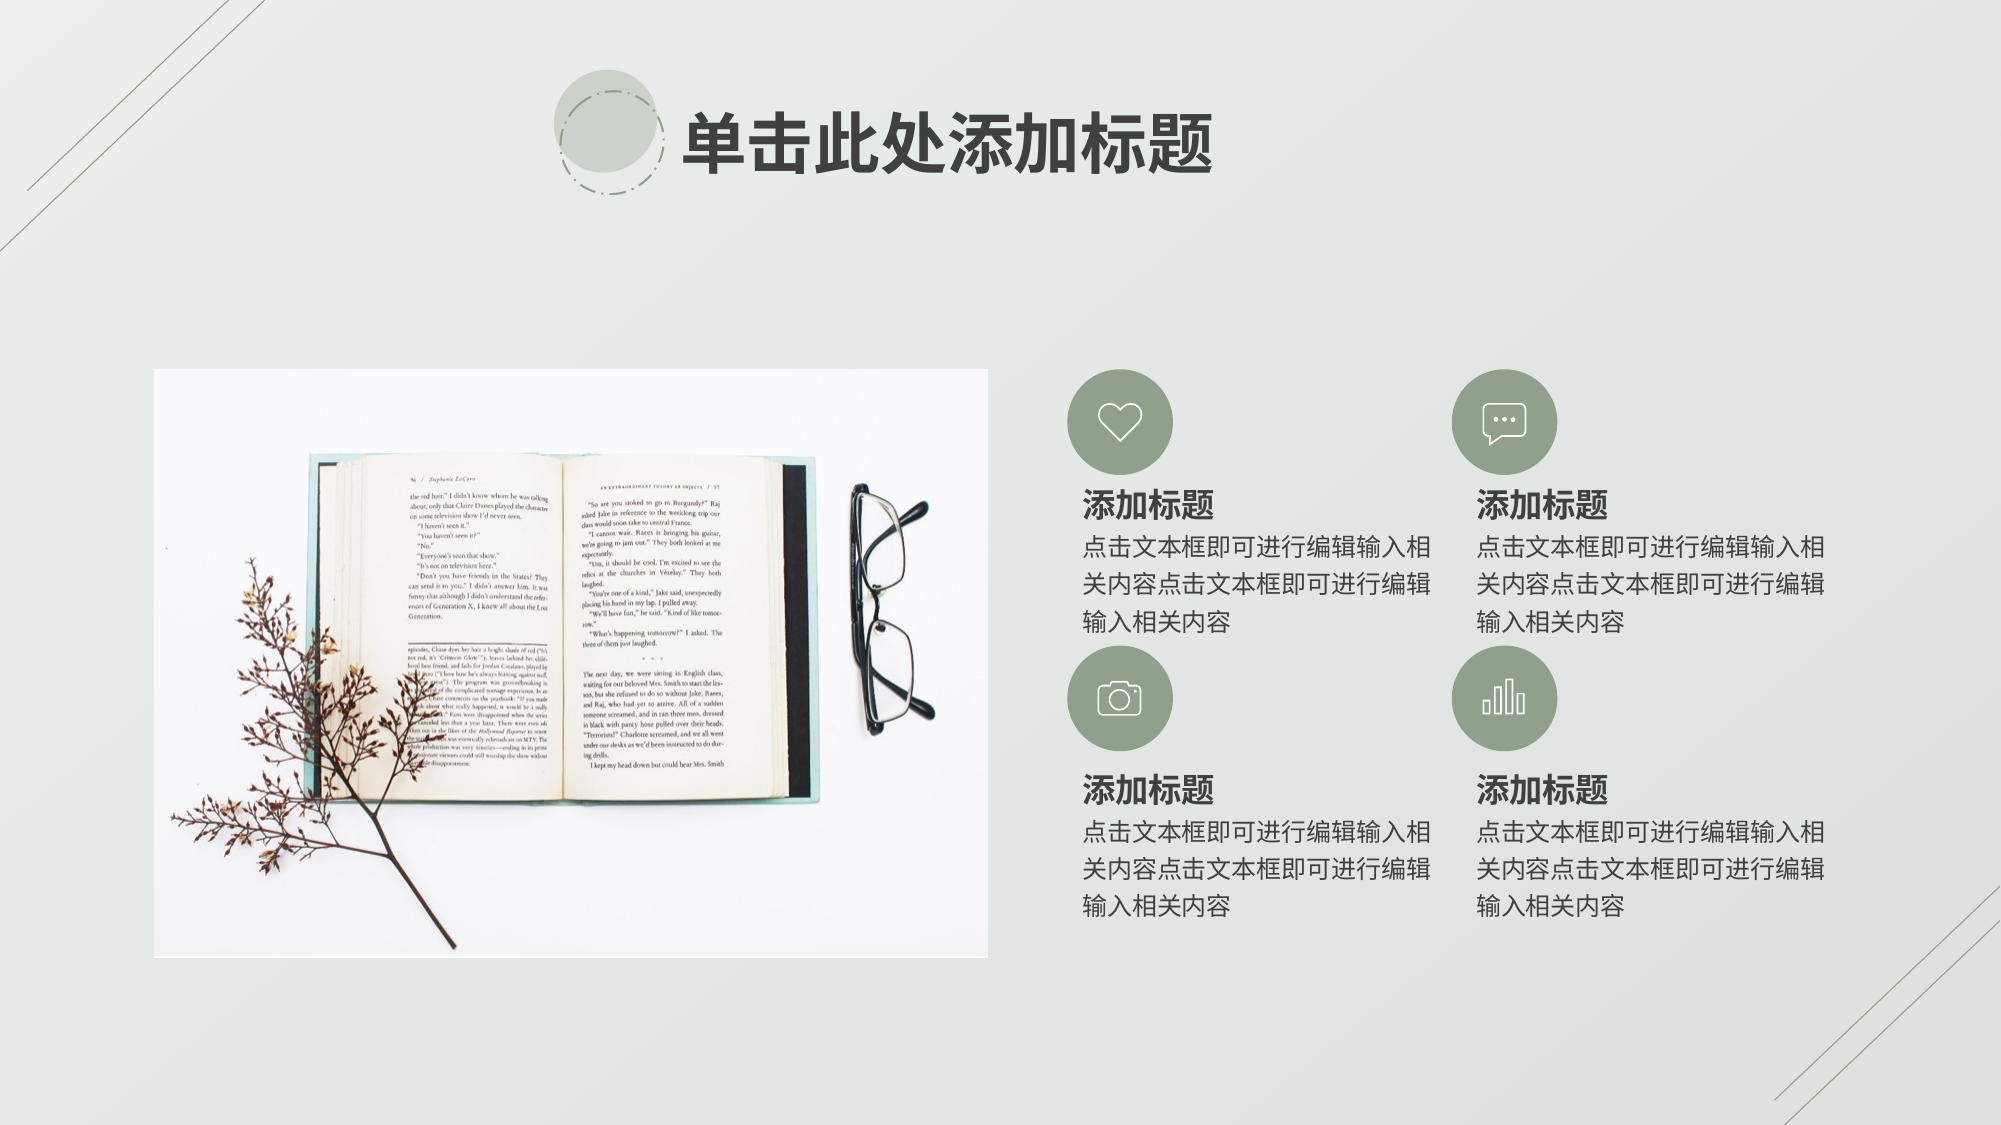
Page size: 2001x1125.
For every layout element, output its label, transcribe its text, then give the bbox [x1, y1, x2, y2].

text_box 添加标题 [1067, 751, 1289, 816]
text_box 添加标题 [1461, 467, 1683, 532]
text_box [1482, 403, 1527, 446]
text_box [1774, 836, 2000, 1100]
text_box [548, 74, 670, 190]
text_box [0, 0, 270, 259]
text_box 添加标题 [1461, 751, 1683, 816]
text_box [1494, 686, 1502, 715]
text_box 点击文本框即可进行编辑输入相关内容点击文本框即可进行编辑输入相关内容 [1461, 516, 1846, 644]
text_box [1450, 368, 1559, 467]
text_box [1516, 692, 1525, 715]
text_box [1097, 402, 1143, 443]
picture [153, 369, 988, 958]
text_box 单击此处添加标题 [670, 94, 1408, 190]
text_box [27, 0, 306, 191]
text_box 点击文本框即可进行编辑输入相关内容点击文本框即可进行编辑输入相关内容 [1461, 801, 1846, 929]
text_box [1482, 699, 1491, 715]
text_box [1097, 680, 1142, 716]
text_box [1505, 678, 1514, 715]
text_box [1066, 644, 1174, 751]
text_box 添加标题 [1067, 467, 1289, 532]
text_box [1738, 904, 2000, 1125]
text_box [1450, 644, 1559, 751]
text_box 点击文本框即可进行编辑输入相关内容点击文本框即可进行编辑输入相关内容 [1067, 516, 1452, 644]
text_box 点击文本框即可进行编辑输入相关内容点击文本框即可进行编辑输入相关内容 [1067, 801, 1452, 929]
text_box [1066, 368, 1174, 467]
